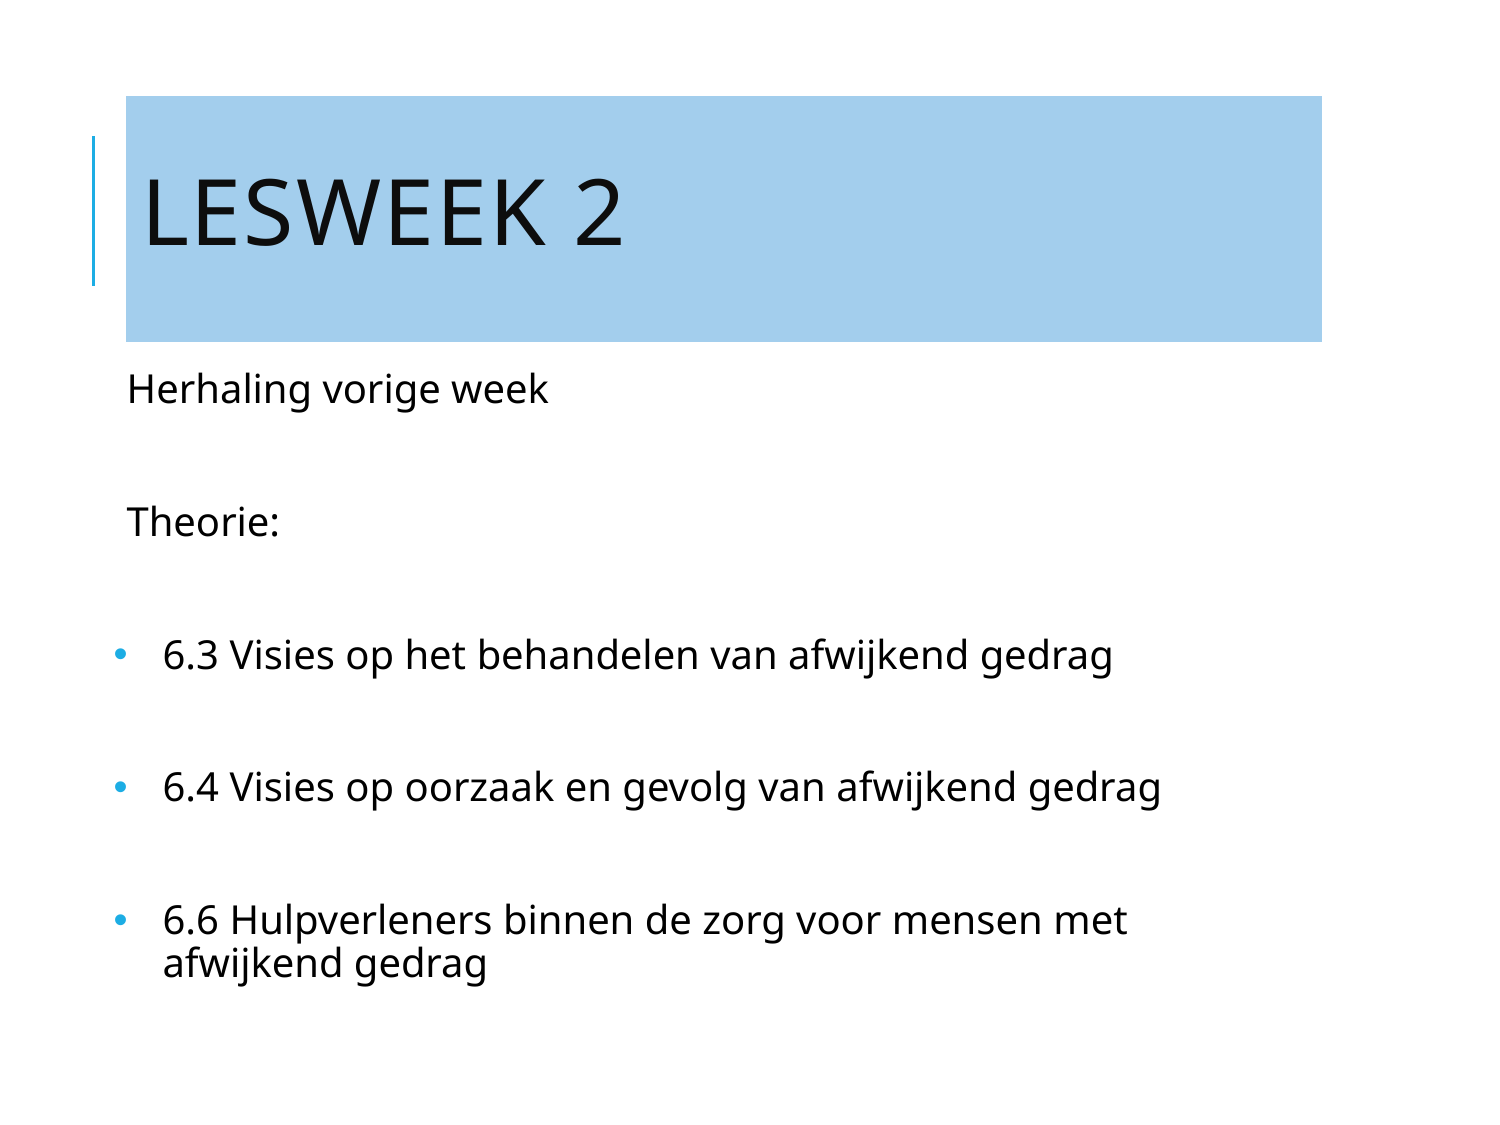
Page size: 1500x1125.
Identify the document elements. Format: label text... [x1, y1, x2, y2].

title Lesweek 2 [126, 96, 1322, 342]
list Herhaling vorige week Theorie: 6.3 Visies op het behandelen van afwijkend gedrag 6.4 Visies op oorzaak en gevolg van afwijkend gedrag 6.6 Hulpverleners binnen de zorg voor mensen met afwijkend gedrag [106, 361, 1292, 1000]
